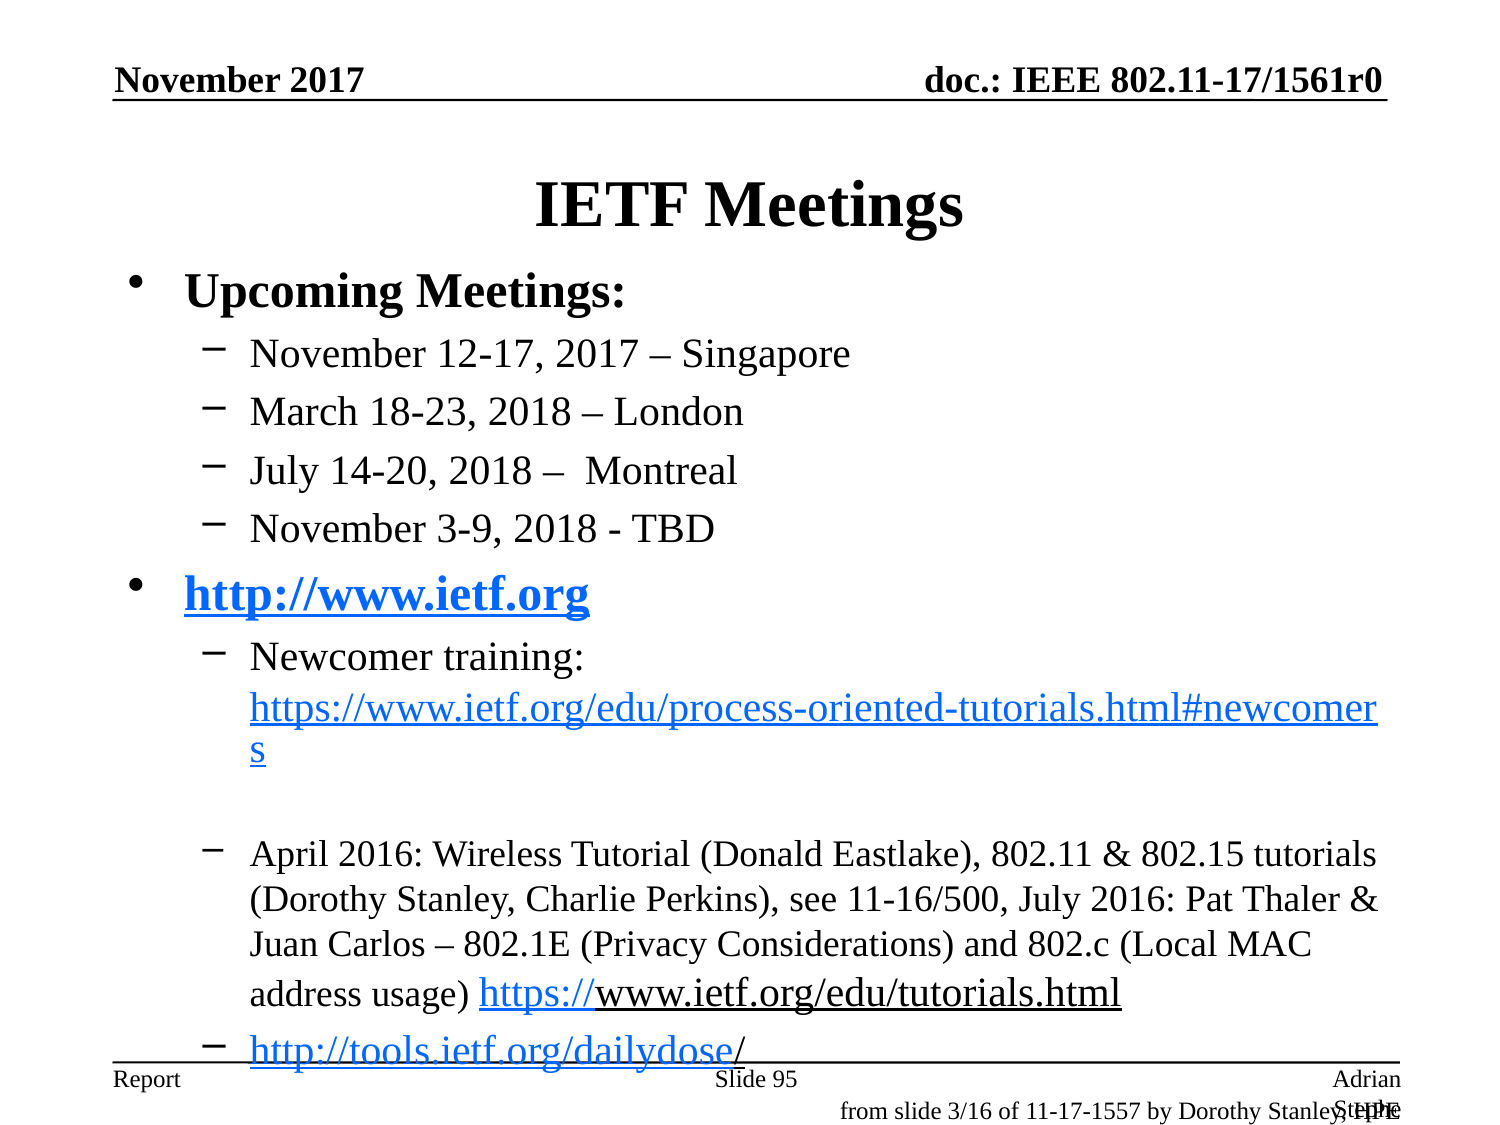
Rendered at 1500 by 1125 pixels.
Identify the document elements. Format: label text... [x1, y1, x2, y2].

text_box from slide 3/16 of 11-17-1557 by Dorothy Stanley, HPE [343, 1087, 1417, 1125]
footer Adrian Stephens, Intel Corporation [1324, 1061, 1402, 1087]
slide_number Slide 95 [711, 1061, 801, 1093]
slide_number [114, 54, 374, 101]
list Upcoming Meetings: November 12-17, 2017 – Singapore March 18-23, 2018 – London July 14-20, 2018 – Montreal November 3-9, 2018 - TBD http://www.ietf.org Newcomer training: https://www.ietf.org/edu/process-oriented-tutorials.html#newcomers April 2016: Wireless Tutorial (Donald Eastlake), 802.11 & 802.15 tutorials (Dorothy Stanley, Charlie Perkins), see 11-16/500, July 2016: Pat Thaler & Juan Carlos – 802.1E (Privacy Considerations) and 802.c (Local MAC address usage) https://www.ietf.org/edu/tutorials.html http://tools.ietf.org/dailydose/ [112, 249, 1400, 1075]
title IETF Meetings [112, 112, 1388, 249]
